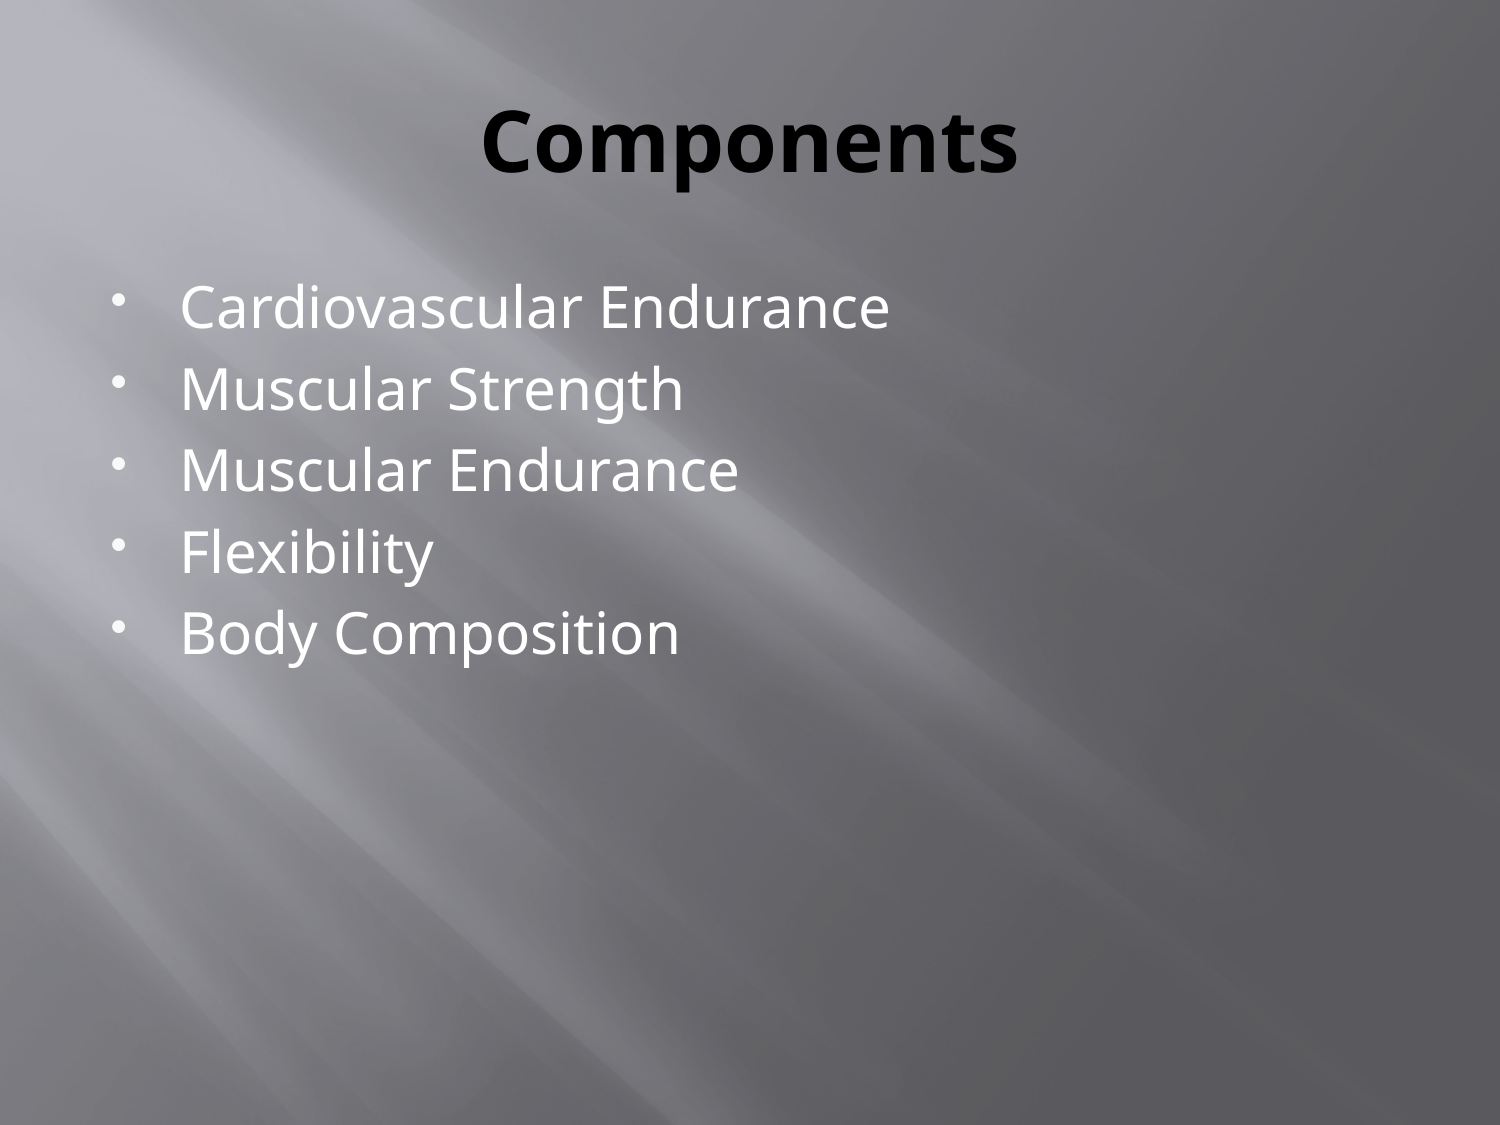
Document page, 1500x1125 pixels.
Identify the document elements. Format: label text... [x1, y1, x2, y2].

title Components [75, 45, 1425, 233]
list Cardiovascular Endurance Muscular Strength Muscular Endurance Flexibility Body Composition [75, 262, 1425, 1035]
